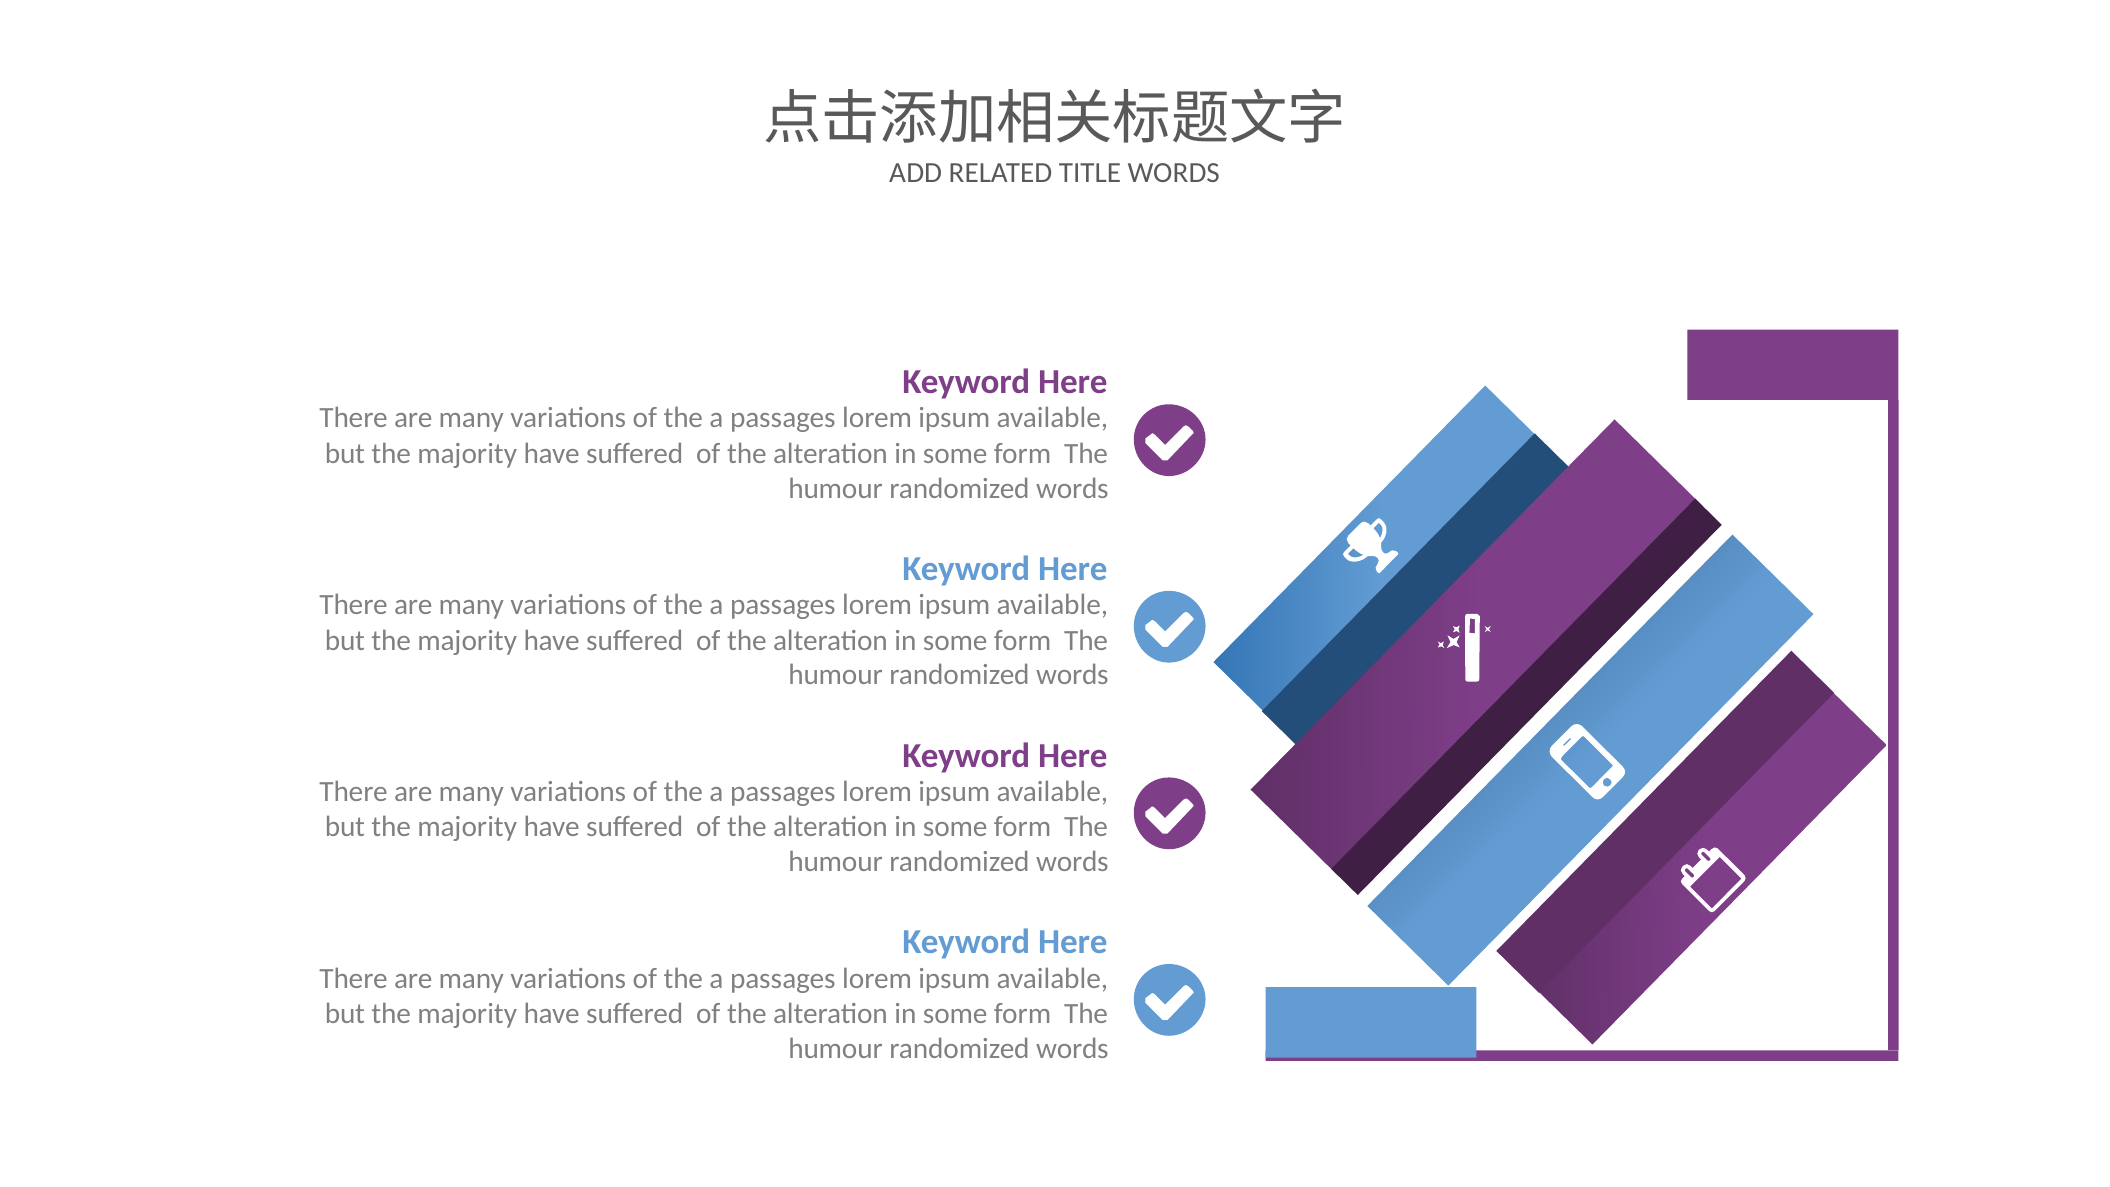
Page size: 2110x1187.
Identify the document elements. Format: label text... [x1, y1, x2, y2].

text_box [1481, 780, 1903, 916]
text_box ADD RELATED TITLE WORDS [873, 144, 1237, 196]
text_box [1687, 329, 1899, 399]
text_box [1265, 399, 1899, 1061]
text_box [282, 544, 1110, 692]
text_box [1198, 505, 1589, 630]
text_box [1133, 590, 1206, 663]
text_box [282, 731, 1110, 879]
text_box 点击添加相关标题文字 [747, 71, 1362, 158]
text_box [282, 918, 1110, 1066]
text_box [1133, 404, 1206, 477]
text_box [282, 357, 1110, 506]
text_box [1133, 964, 1206, 1036]
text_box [1226, 581, 1747, 733]
text_box [1133, 777, 1206, 850]
